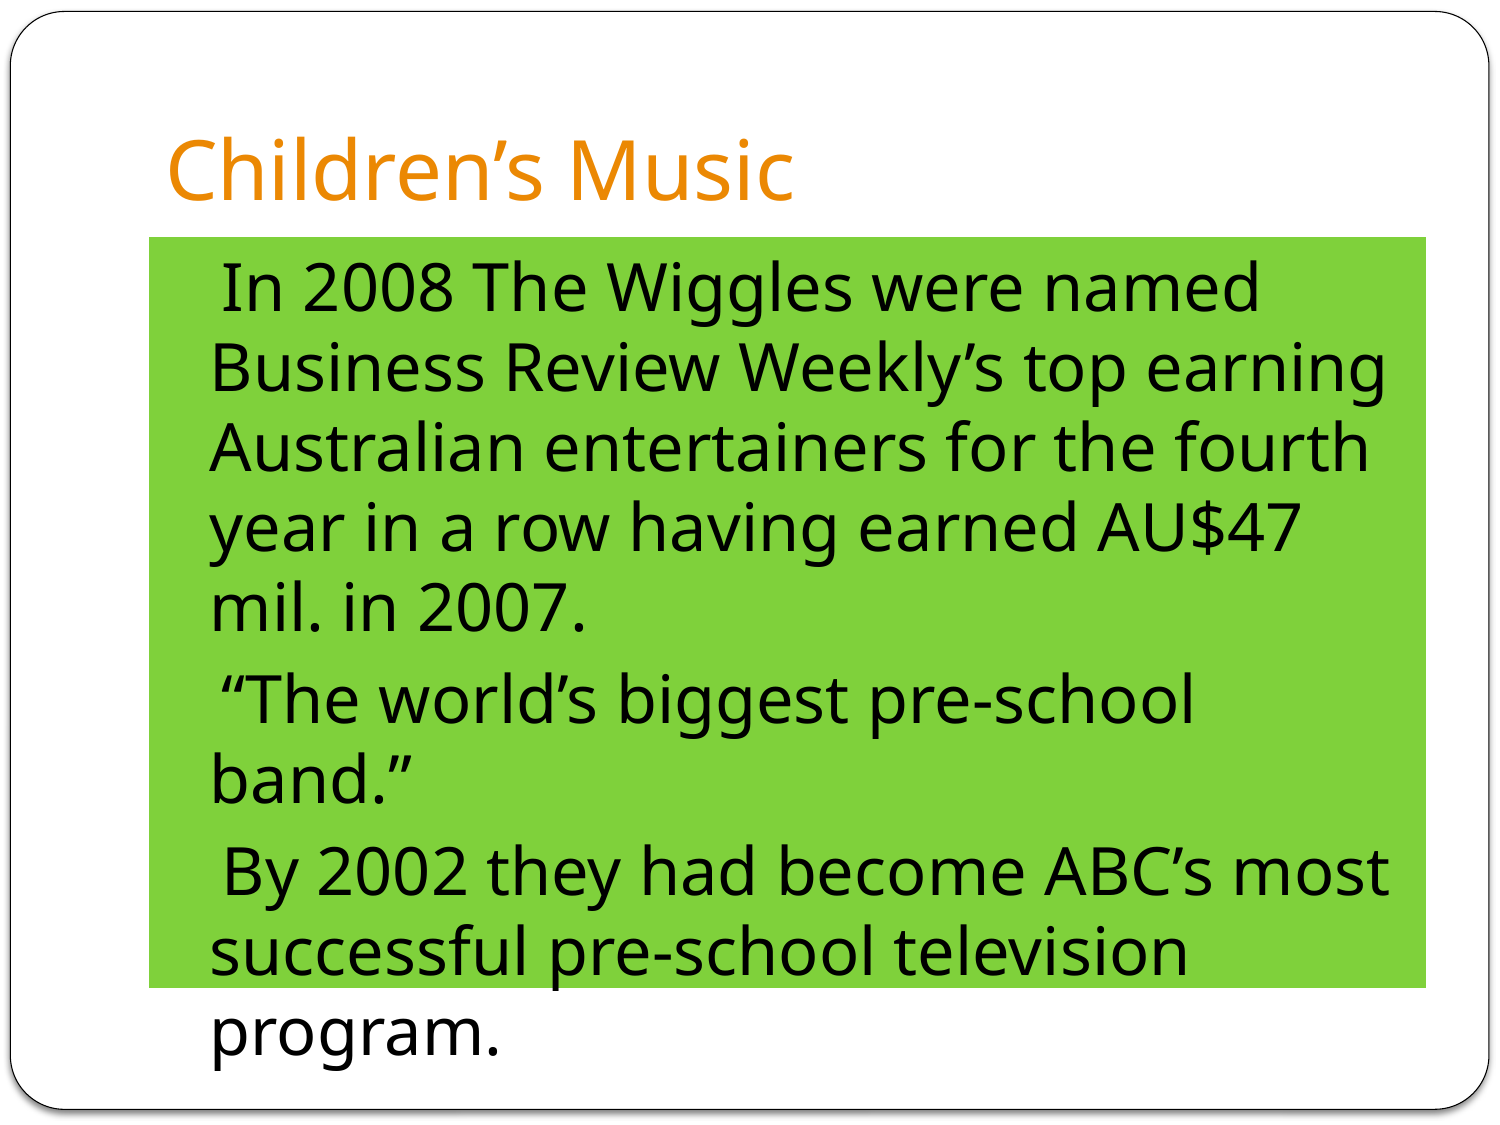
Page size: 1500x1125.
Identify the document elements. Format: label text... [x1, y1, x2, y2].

title Children’s Music [149, 44, 1426, 233]
list In 2008 The Wiggles were named Business Review Weekly’s top earning Australian entertainers for the fourth year in a row having earned AU$47 mil. in 2007. “The world’s biggest pre-school band.” By 2002 they had become ABC’s most successful pre-school television program. [149, 237, 1426, 988]
